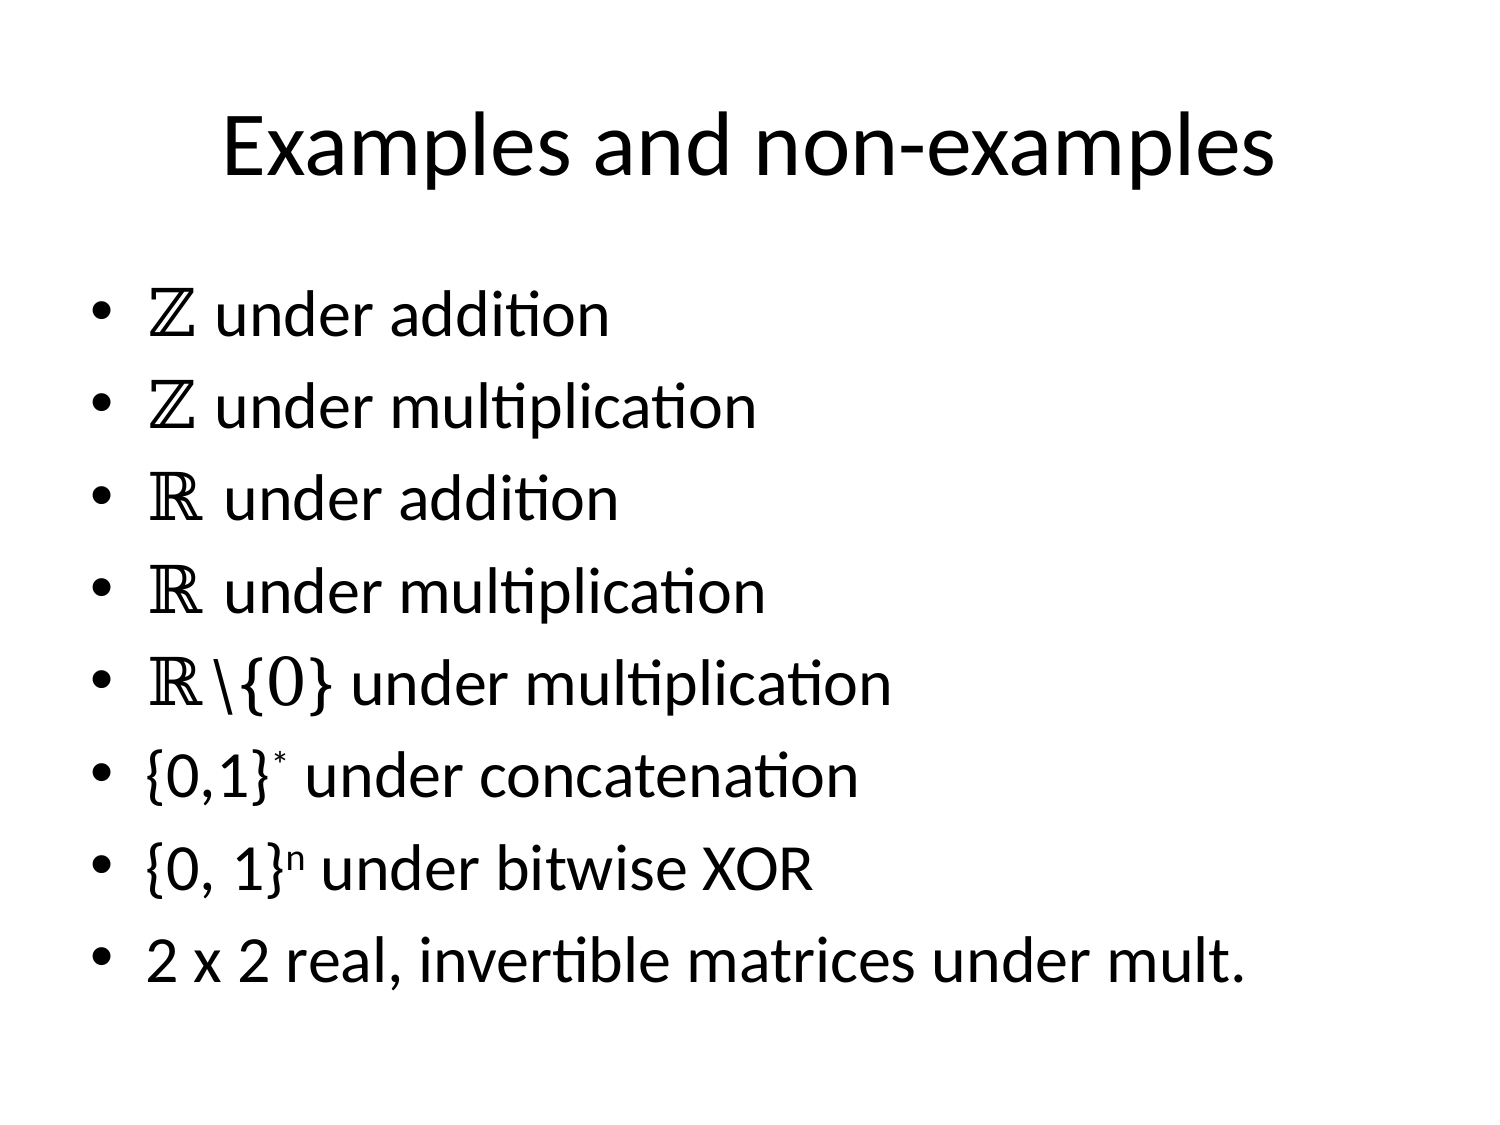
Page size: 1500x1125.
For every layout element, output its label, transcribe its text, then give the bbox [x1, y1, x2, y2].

list ℤ under addition ℤ under multiplication ℝ under addition ℝ under multiplication ℝ\{0} under multiplication {0,1}* under concatenation {0, 1}n under bitwise XOR 2 x 2 real, invertible matrices under mult. [75, 262, 1425, 1005]
title Examples and non-examples [75, 45, 1425, 233]
